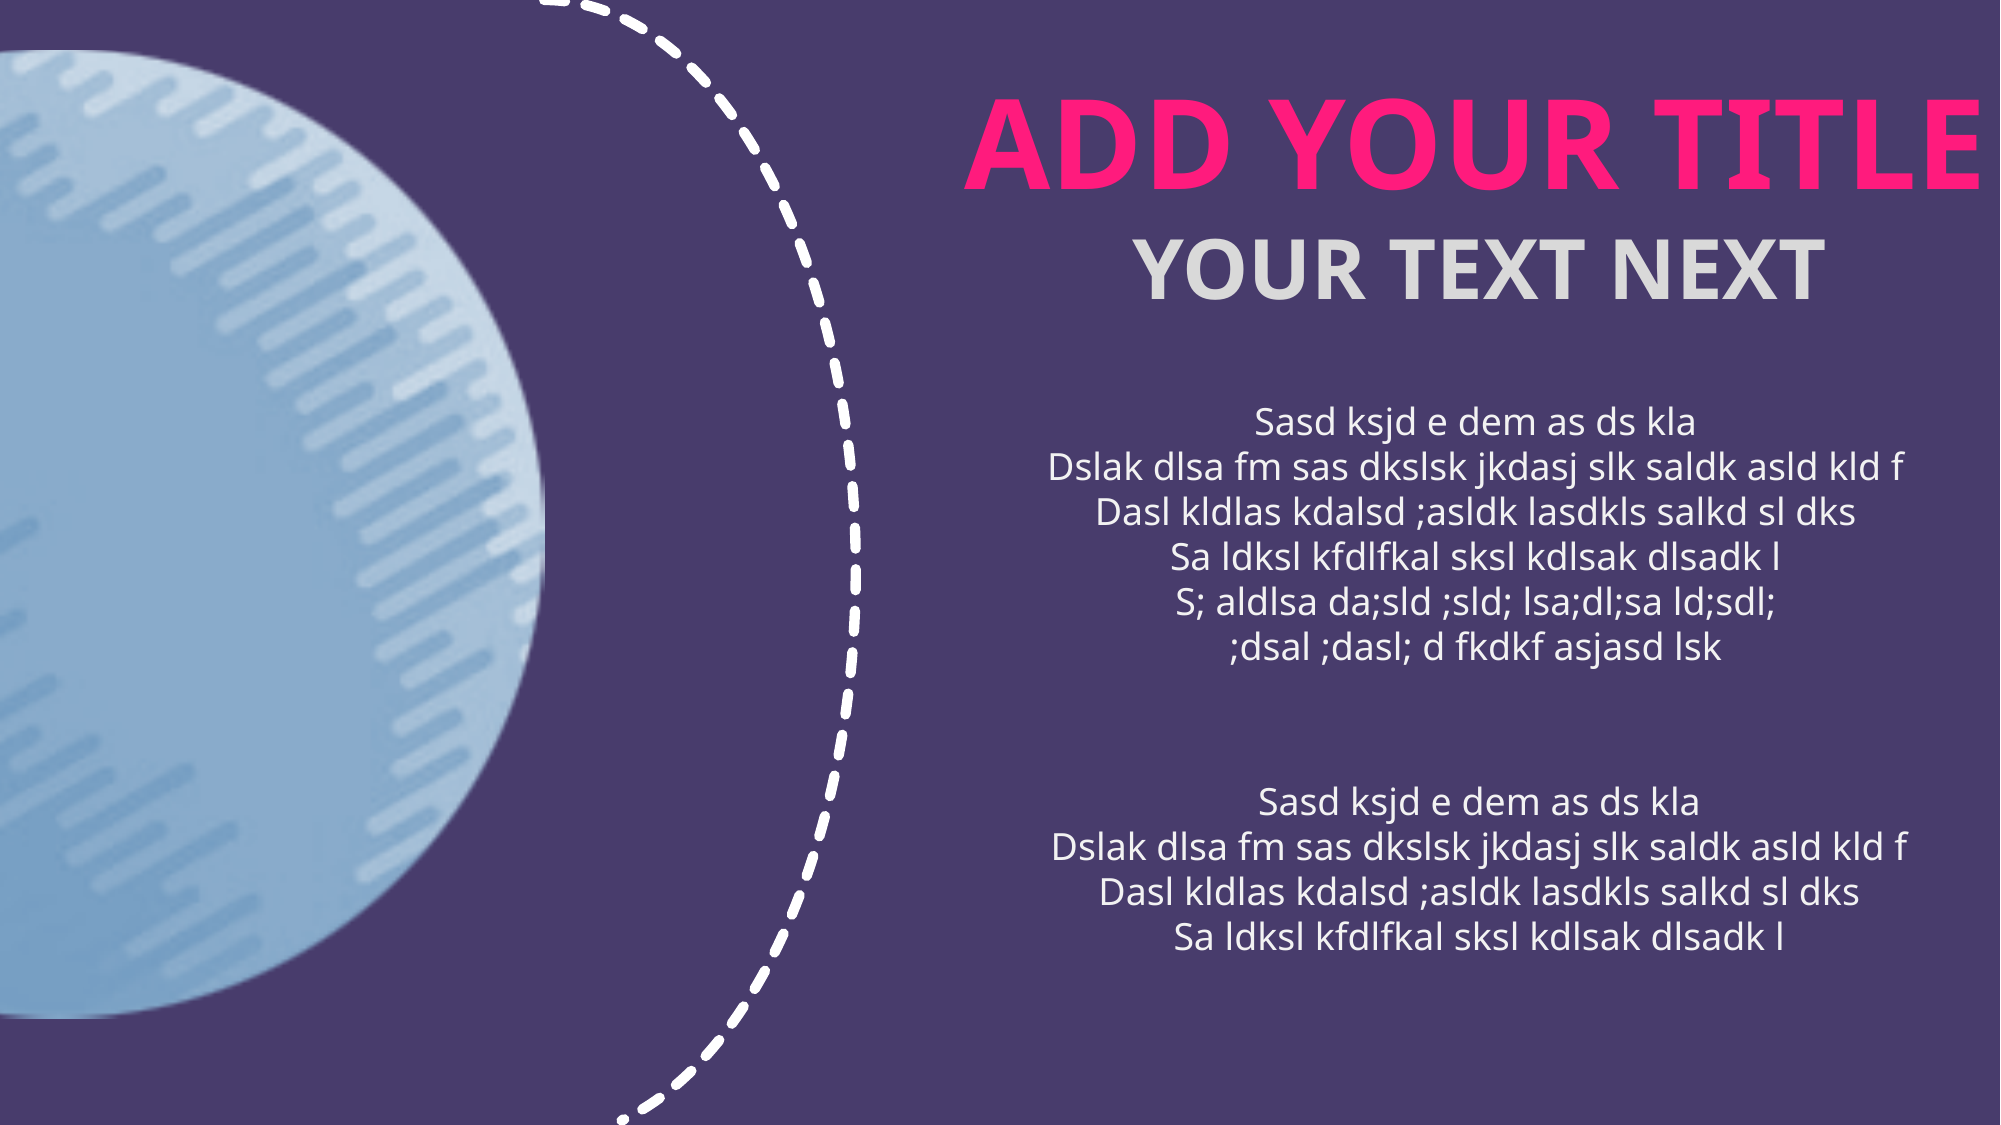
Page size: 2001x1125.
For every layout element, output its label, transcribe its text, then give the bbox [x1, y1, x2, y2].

picture [0, 50, 545, 1019]
text_box [543, 0, 857, 1121]
text_box Sasd ksjd e dem as ds kla Dslak dlsa fm sas dkslsk jkdasj slk saldk asld kld f Dasl kldlas kdalsd ;asldk lasdkls salkd sl dks Sa ldksl kfdlfkal sksl kdlsak dlsadk l S; aldlsa da;sld ;sld; lsa;dl;sa ld;sdl; ;dsal ;dasl; d fkdkf asjasd lsk [1032, 390, 1920, 676]
text_box ADD YOUR TITLE [949, 56, 2000, 222]
text_box Sasd ksjd e dem as ds kla Dslak dlsa fm sas dkslsk jkdasj slk saldk asld kld f Dasl kldlas kdalsd ;asldk lasdkls salkd sl dks Sa ldksl kfdlfkal sksl kdlsak dlsadk l [1035, 770, 1924, 966]
text_box YOUR TEXT NEXT [1117, 208, 1842, 324]
